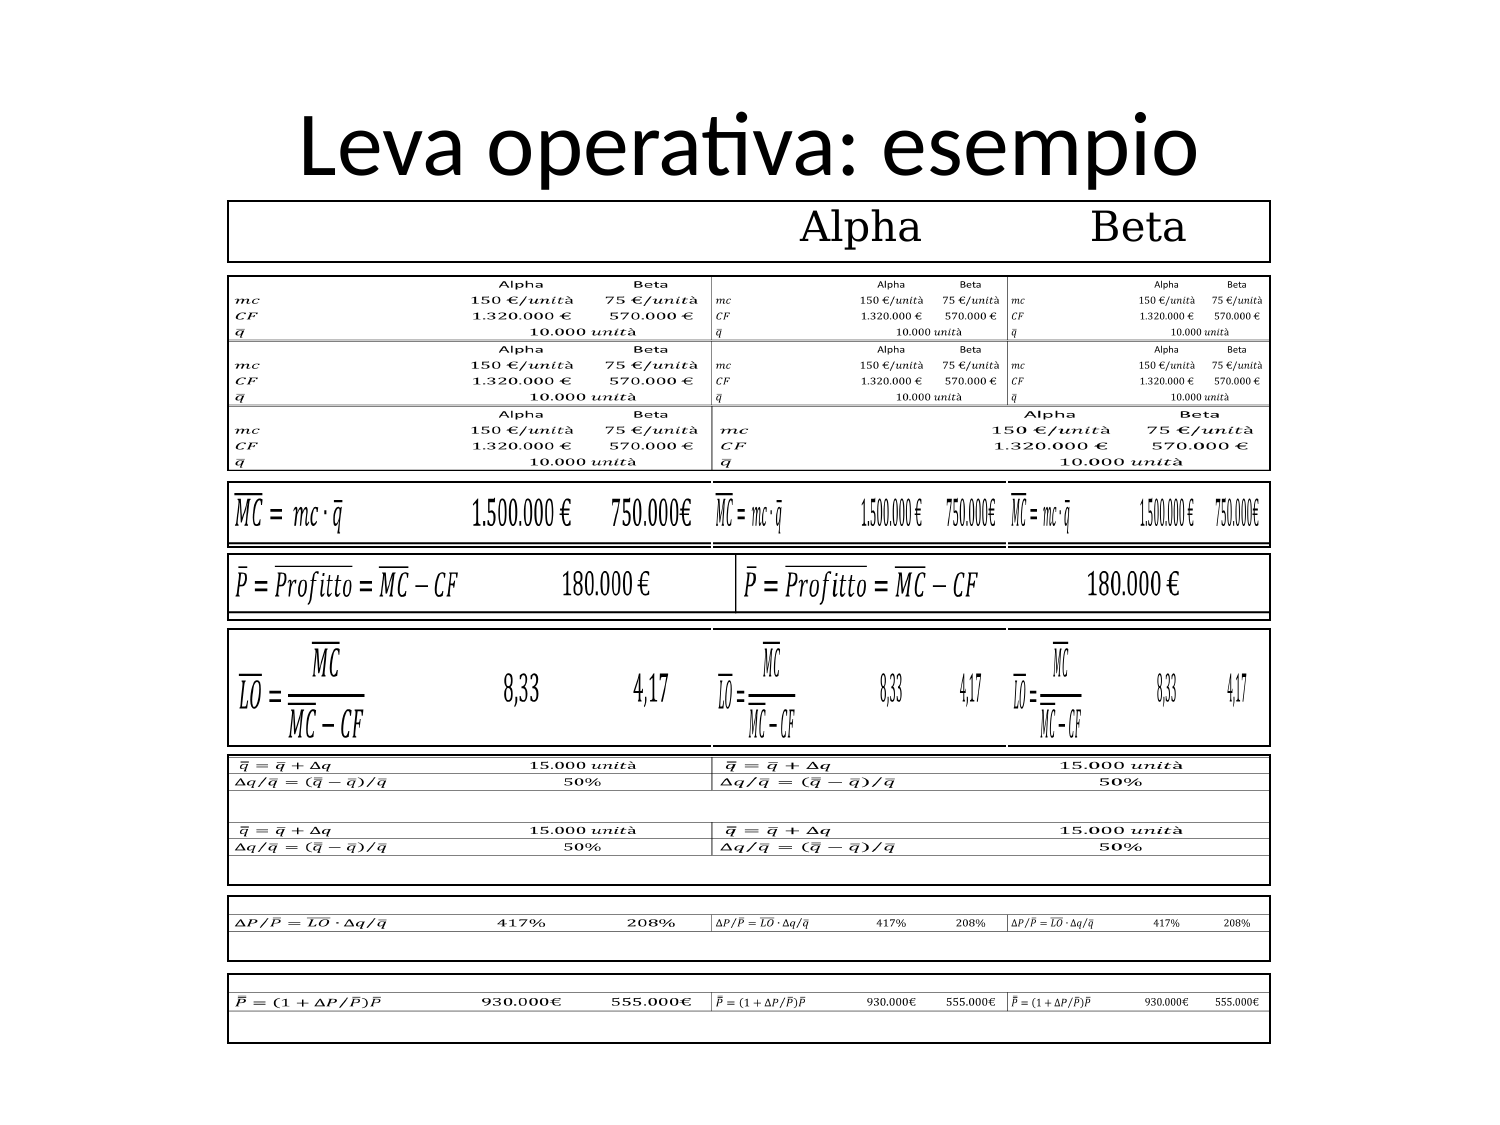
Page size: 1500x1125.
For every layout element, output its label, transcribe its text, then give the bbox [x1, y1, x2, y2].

table_header [712, 975, 1007, 1042]
title Leva operativa: esempio [75, 45, 1425, 233]
table_header [712, 277, 1007, 341]
table_header [229, 975, 712, 1042]
table_header [1008, 483, 1269, 546]
table_header [1008, 630, 1269, 745]
table_header [1007, 975, 1269, 1042]
table_header [229, 897, 712, 960]
table_header [229, 555, 735, 619]
table_header [229, 630, 711, 745]
table_header [713, 630, 1006, 745]
table_cell [712, 341, 1007, 406]
table_header [229, 756, 712, 820]
table_header [712, 897, 1007, 960]
table_header [713, 483, 1006, 546]
table_cell [712, 406, 1269, 470]
table_header [712, 756, 1269, 820]
table_cell [712, 820, 1269, 884]
table_header [229, 202, 715, 261]
table_header [229, 277, 712, 341]
table_header Alpha [715, 202, 1008, 261]
table_header Beta [1008, 202, 1269, 261]
table_header [735, 555, 1269, 619]
table_cell [1007, 341, 1269, 406]
table_header [1007, 277, 1269, 341]
table_cell [229, 341, 712, 406]
table_header [229, 483, 711, 546]
table_cell [229, 820, 712, 884]
table_header [1007, 897, 1269, 960]
table_cell [229, 406, 712, 470]
